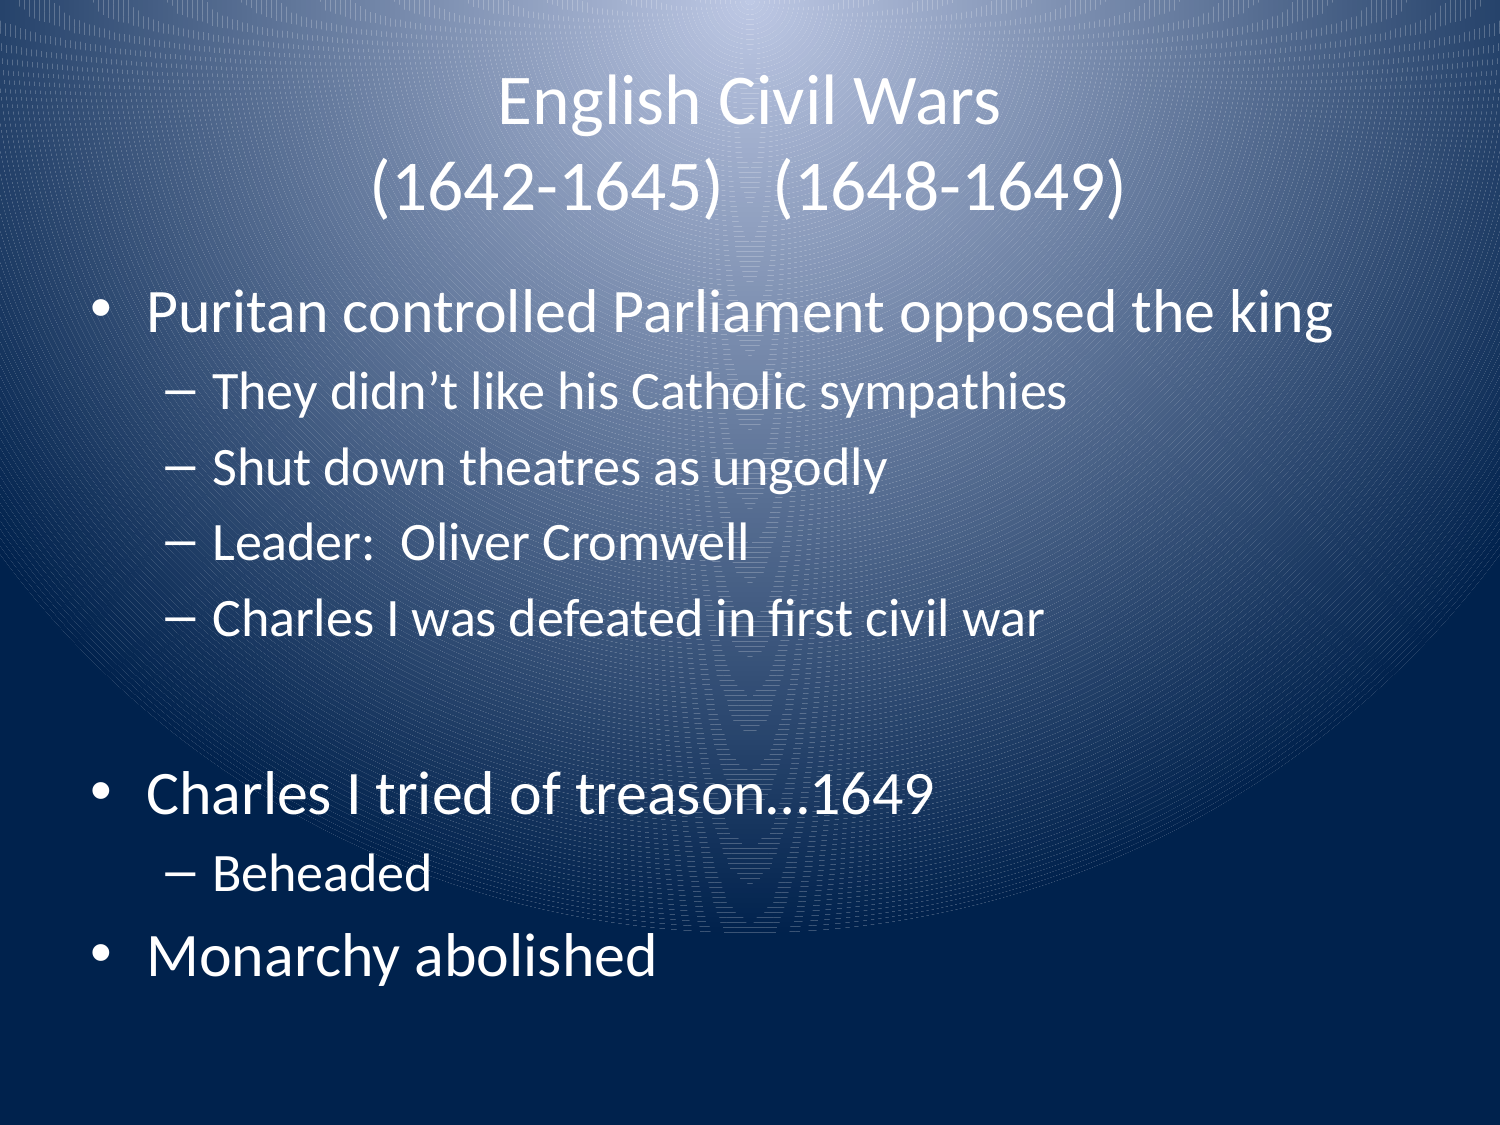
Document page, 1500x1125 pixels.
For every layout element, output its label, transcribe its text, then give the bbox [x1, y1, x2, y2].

title English Civil Wars (1642-1645) (1648-1649) [75, 45, 1425, 233]
list Puritan controlled Parliament opposed the king They didn’t like his Catholic sympathies Shut down theatres as ungodly Leader: Oliver Cromwell Charles I was defeated in first civil war Charles I tried of treason…1649 Beheaded Monarchy abolished [75, 262, 1425, 1005]
